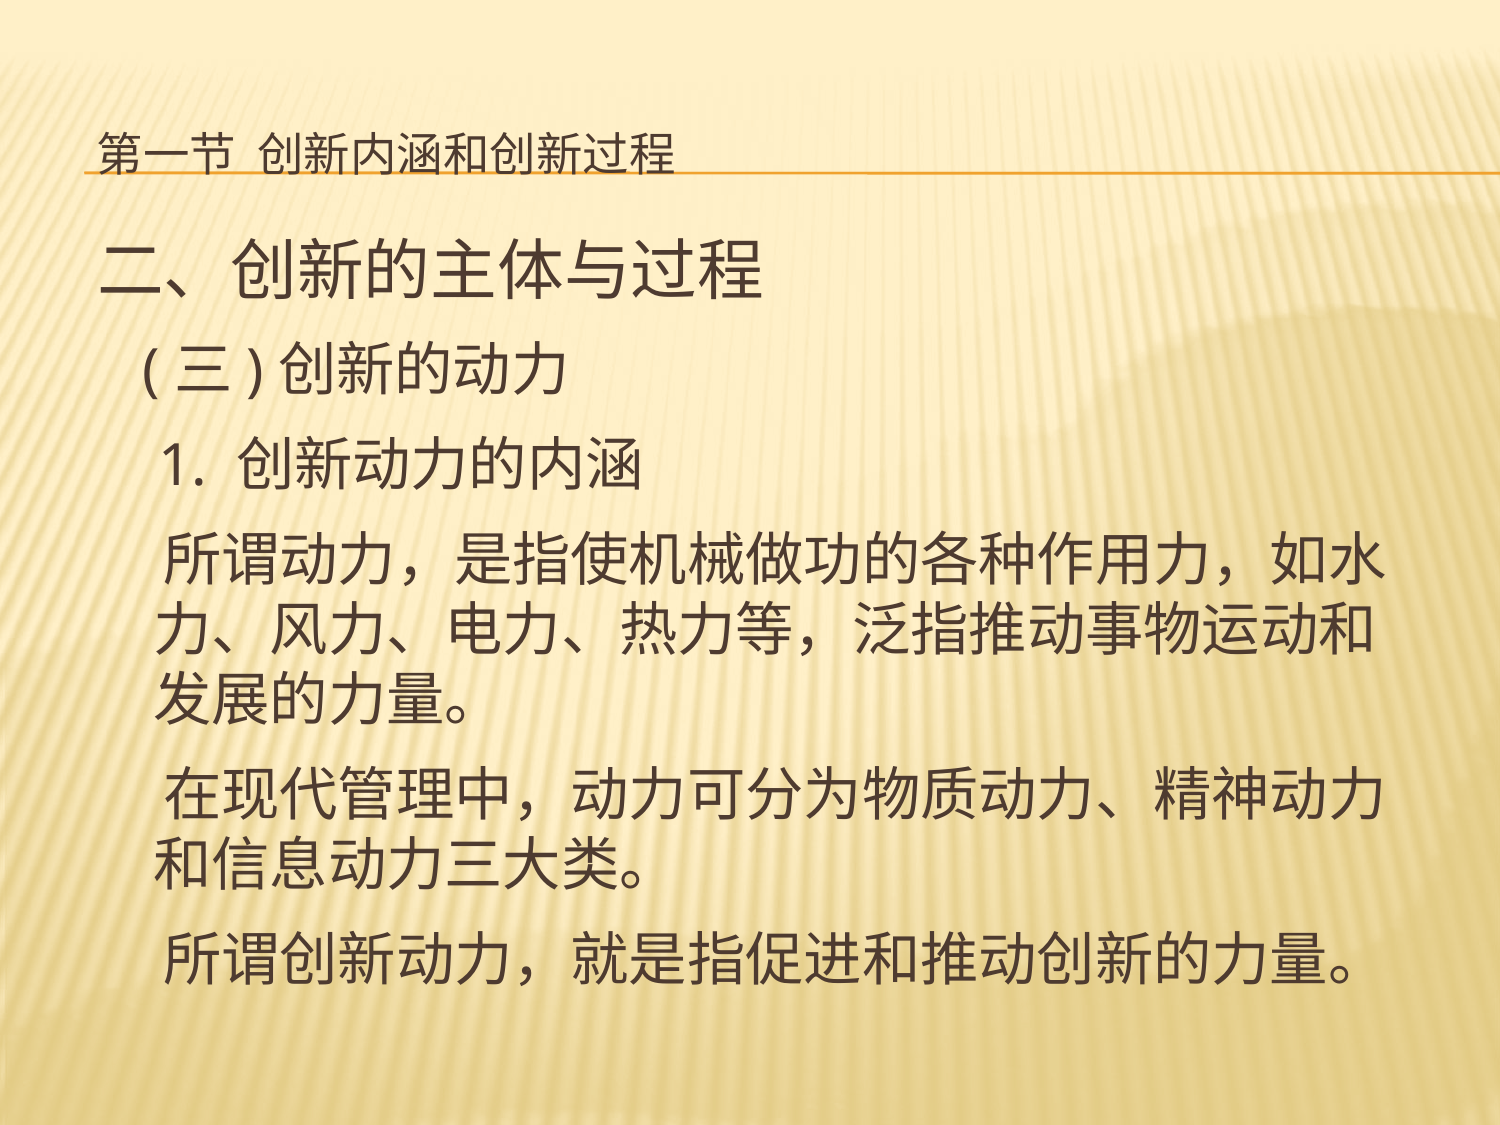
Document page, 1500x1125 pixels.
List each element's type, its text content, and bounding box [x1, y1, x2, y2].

list 二、创新的主体与过程 (三)创新的动力 1. 创新动力的内涵 所谓动力，是指使机械做功的各种作用力，如水力、风力、电力、热力等，泛指推动事物运动和发展的力量。 在现代管理中，动力可分为物质动力、精神动力和信息动力三大类。 所谓创新动力，就是指促进和推动创新的力量。 [81, 219, 1433, 1060]
title 第一节 创新内涵和创新过程 [82, 117, 1432, 219]
